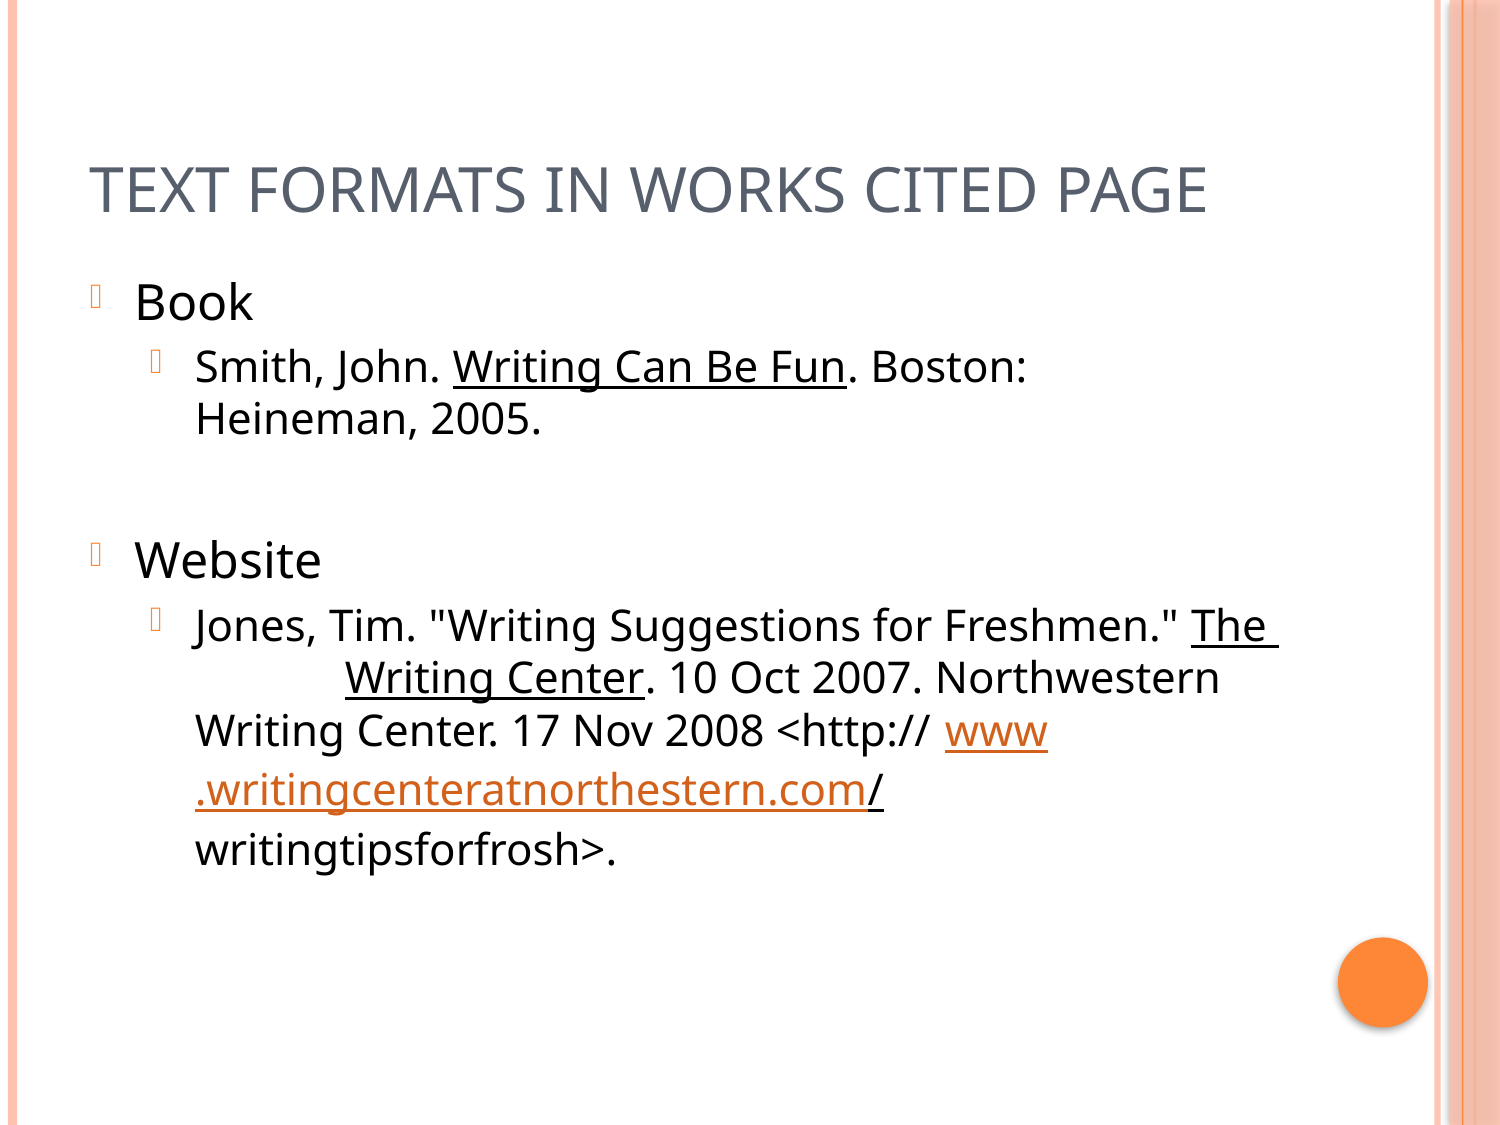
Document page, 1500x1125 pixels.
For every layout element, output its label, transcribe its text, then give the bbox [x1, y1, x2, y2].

title Text Formats in Works Cited Page [75, 45, 1300, 233]
list Book Smith, John. Writing Can Be Fun. Boston: Heineman, 2005. Website Jones, Tim. "Writing Suggestions for Freshmen." The Writing Center. 10 Oct 2007. Northwestern Writing Center. 17 Nov 2008 <http:// www.writingcenteratnorthestern.com/ writingtipsforfrosh>. [75, 262, 1300, 1062]
